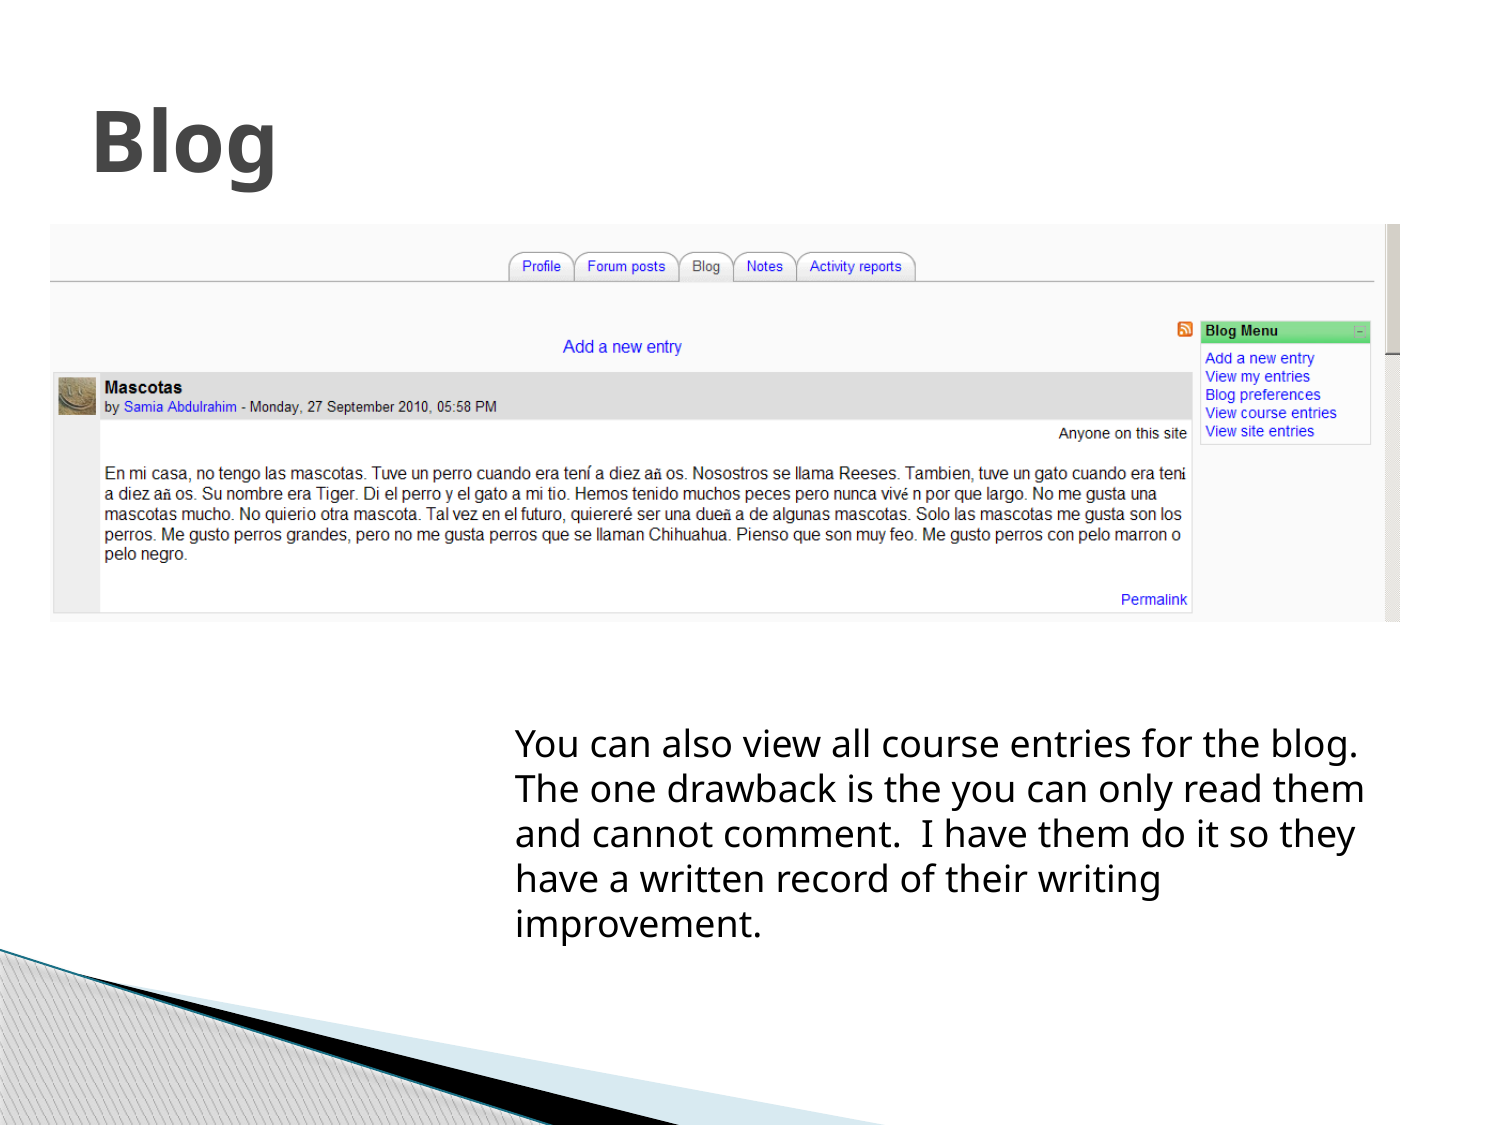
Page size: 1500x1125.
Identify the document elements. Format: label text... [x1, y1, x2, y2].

text_box You can also view all course entries for the blog. The one drawback is the you can only read them and cannot comment. I have them do it so they have a written record of their writing improvement. [499, 712, 1400, 953]
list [49, 224, 1401, 622]
title Blog [75, 45, 1425, 233]
